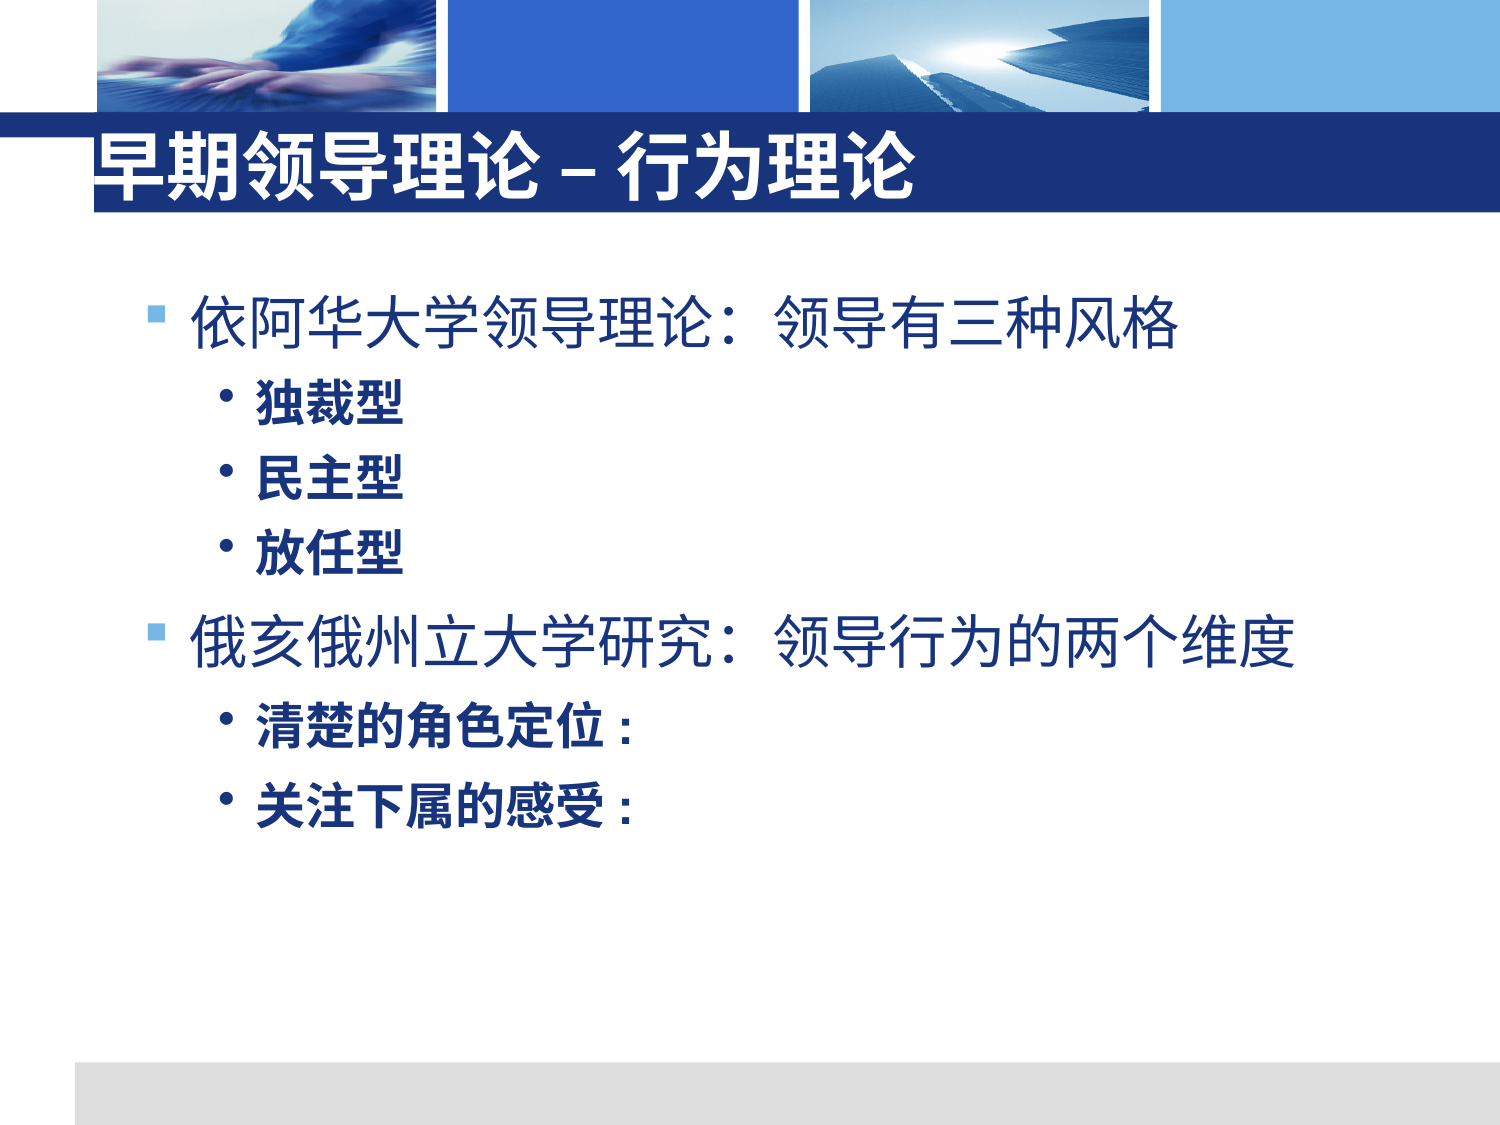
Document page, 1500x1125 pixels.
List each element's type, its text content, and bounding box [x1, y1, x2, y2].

list 依阿华大学领导理论：领导有三种风格 独裁型 民主型 放任型 俄亥俄州立大学研究：领导行为的两个维度 清楚的角色定位: 关注下属的感受: [53, 278, 1391, 1042]
picture [97, 0, 437, 90]
title 早期领导理论 – 行为理论 [76, 90, 1265, 239]
picture [810, 0, 1150, 90]
